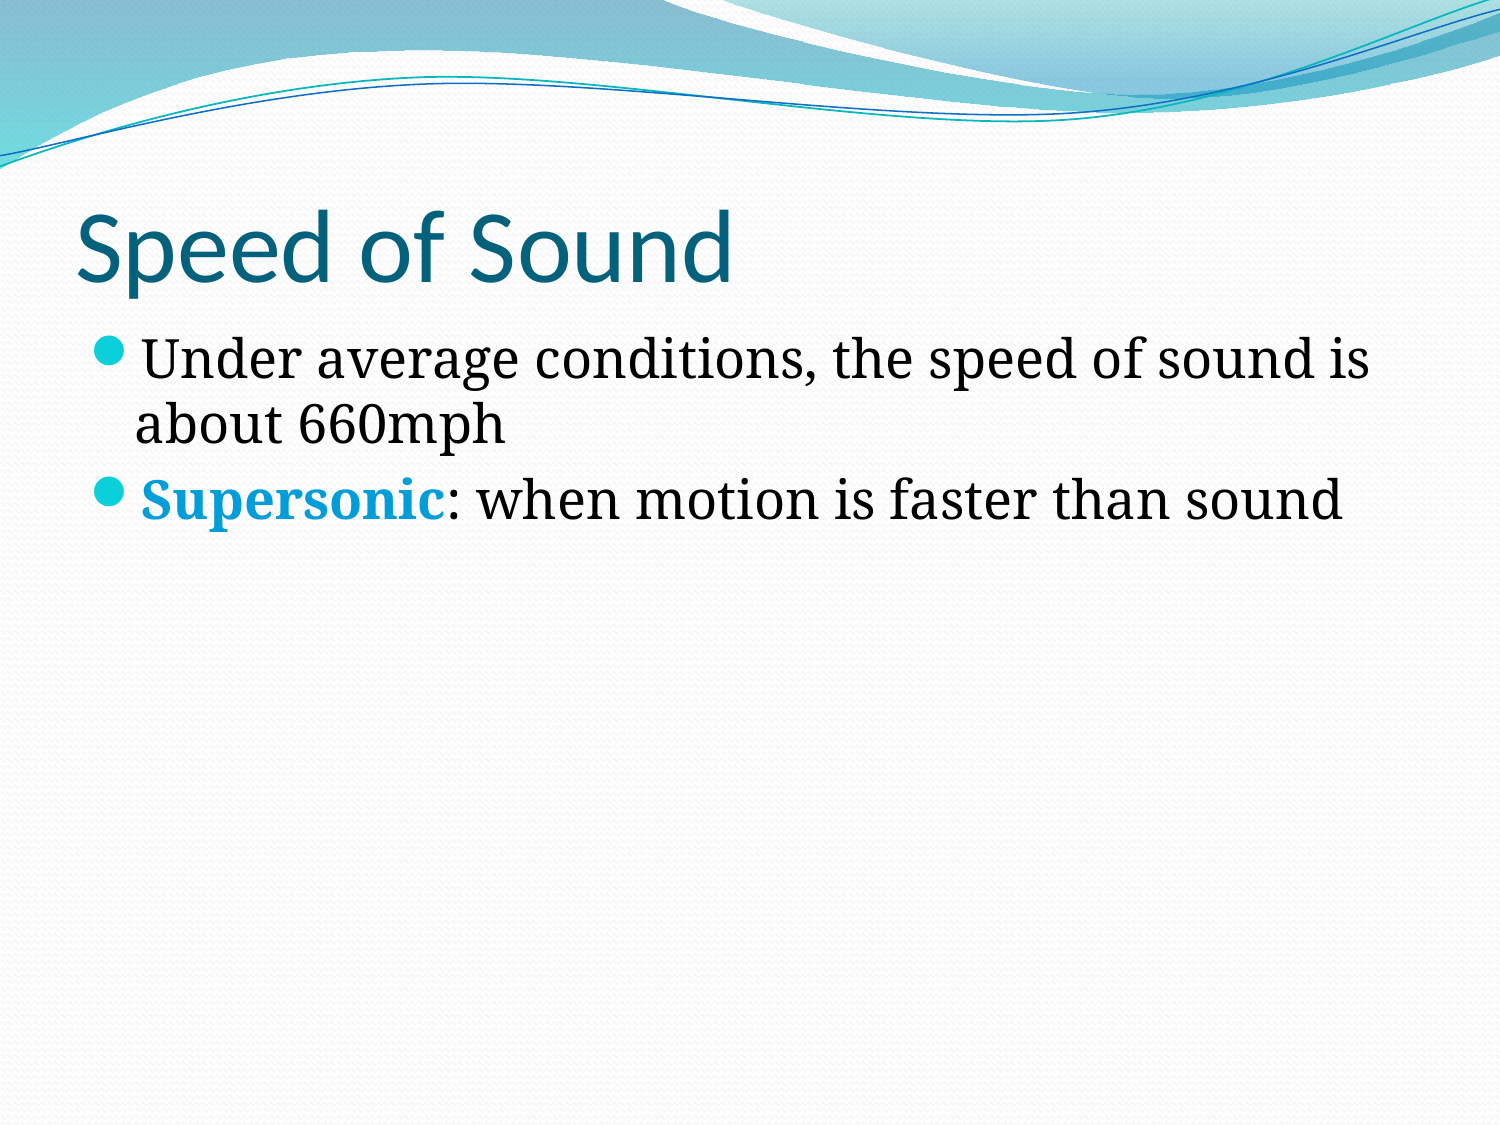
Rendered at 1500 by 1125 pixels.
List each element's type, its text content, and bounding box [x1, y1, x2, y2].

title Speed of Sound [75, 115, 1425, 303]
list Under average conditions, the speed of sound is about 660mph Supersonic: when motion is faster than sound [75, 317, 1425, 1038]
